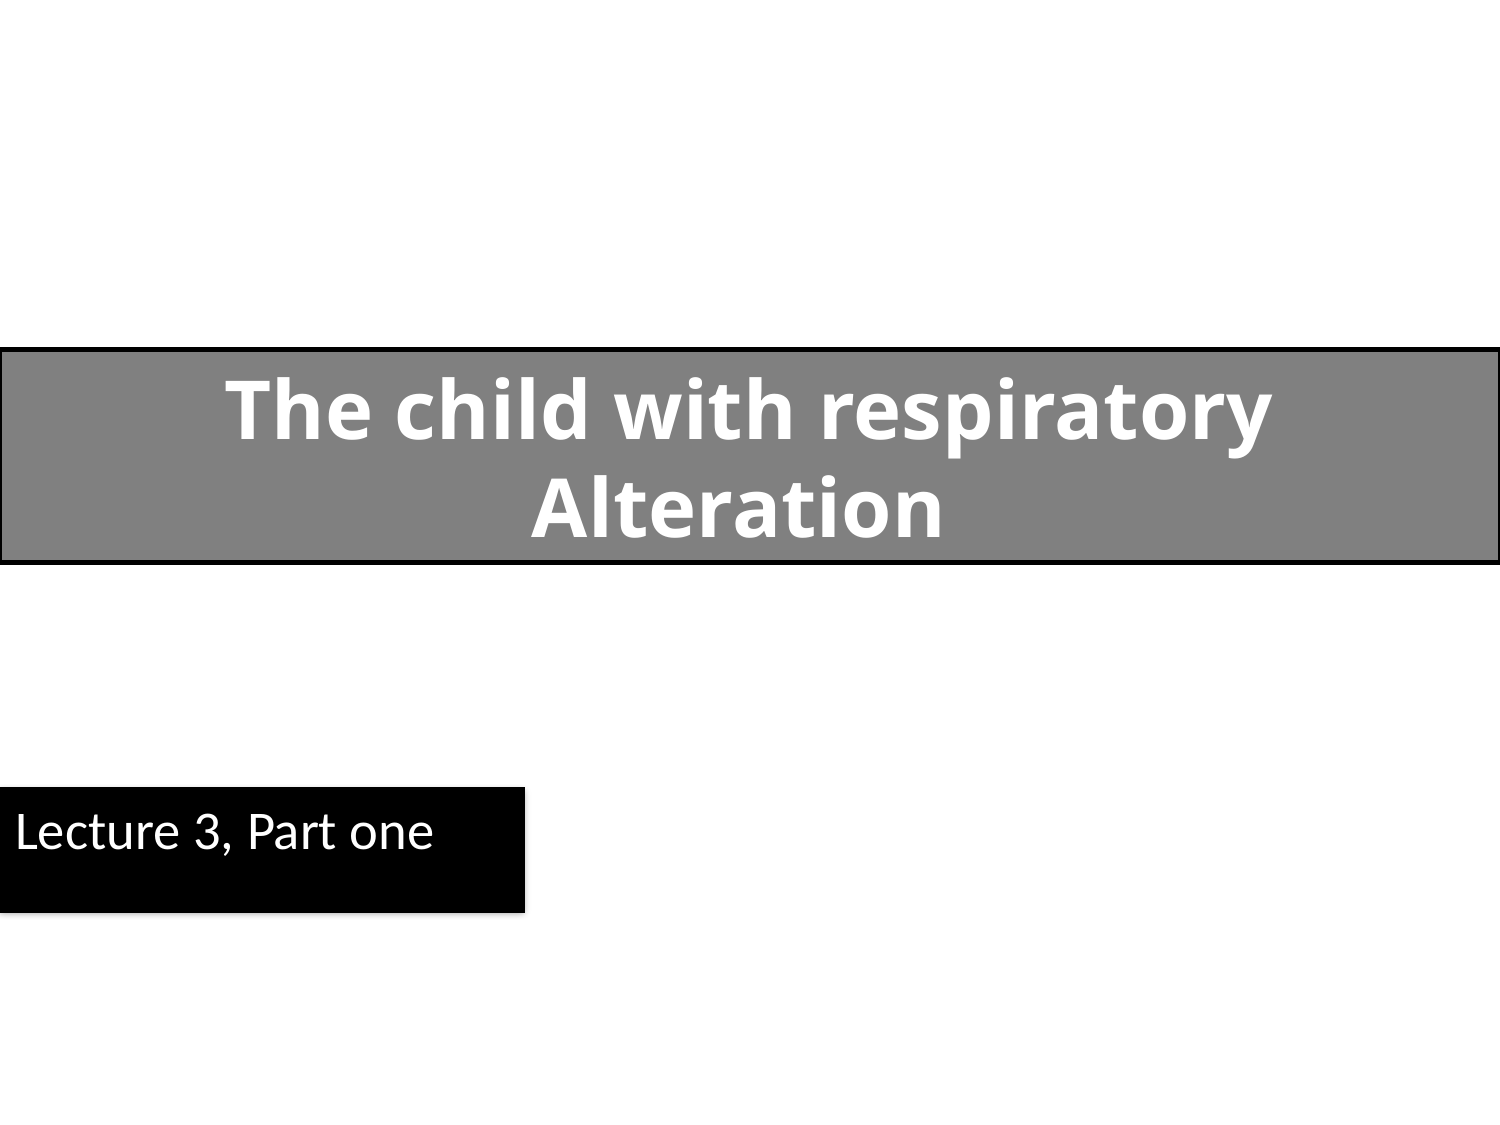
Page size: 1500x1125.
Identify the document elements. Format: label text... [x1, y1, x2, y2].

subtitle Lecture 3, Part one [0, 787, 525, 913]
title The child with respiratory Alteration [0, 347, 1500, 565]
